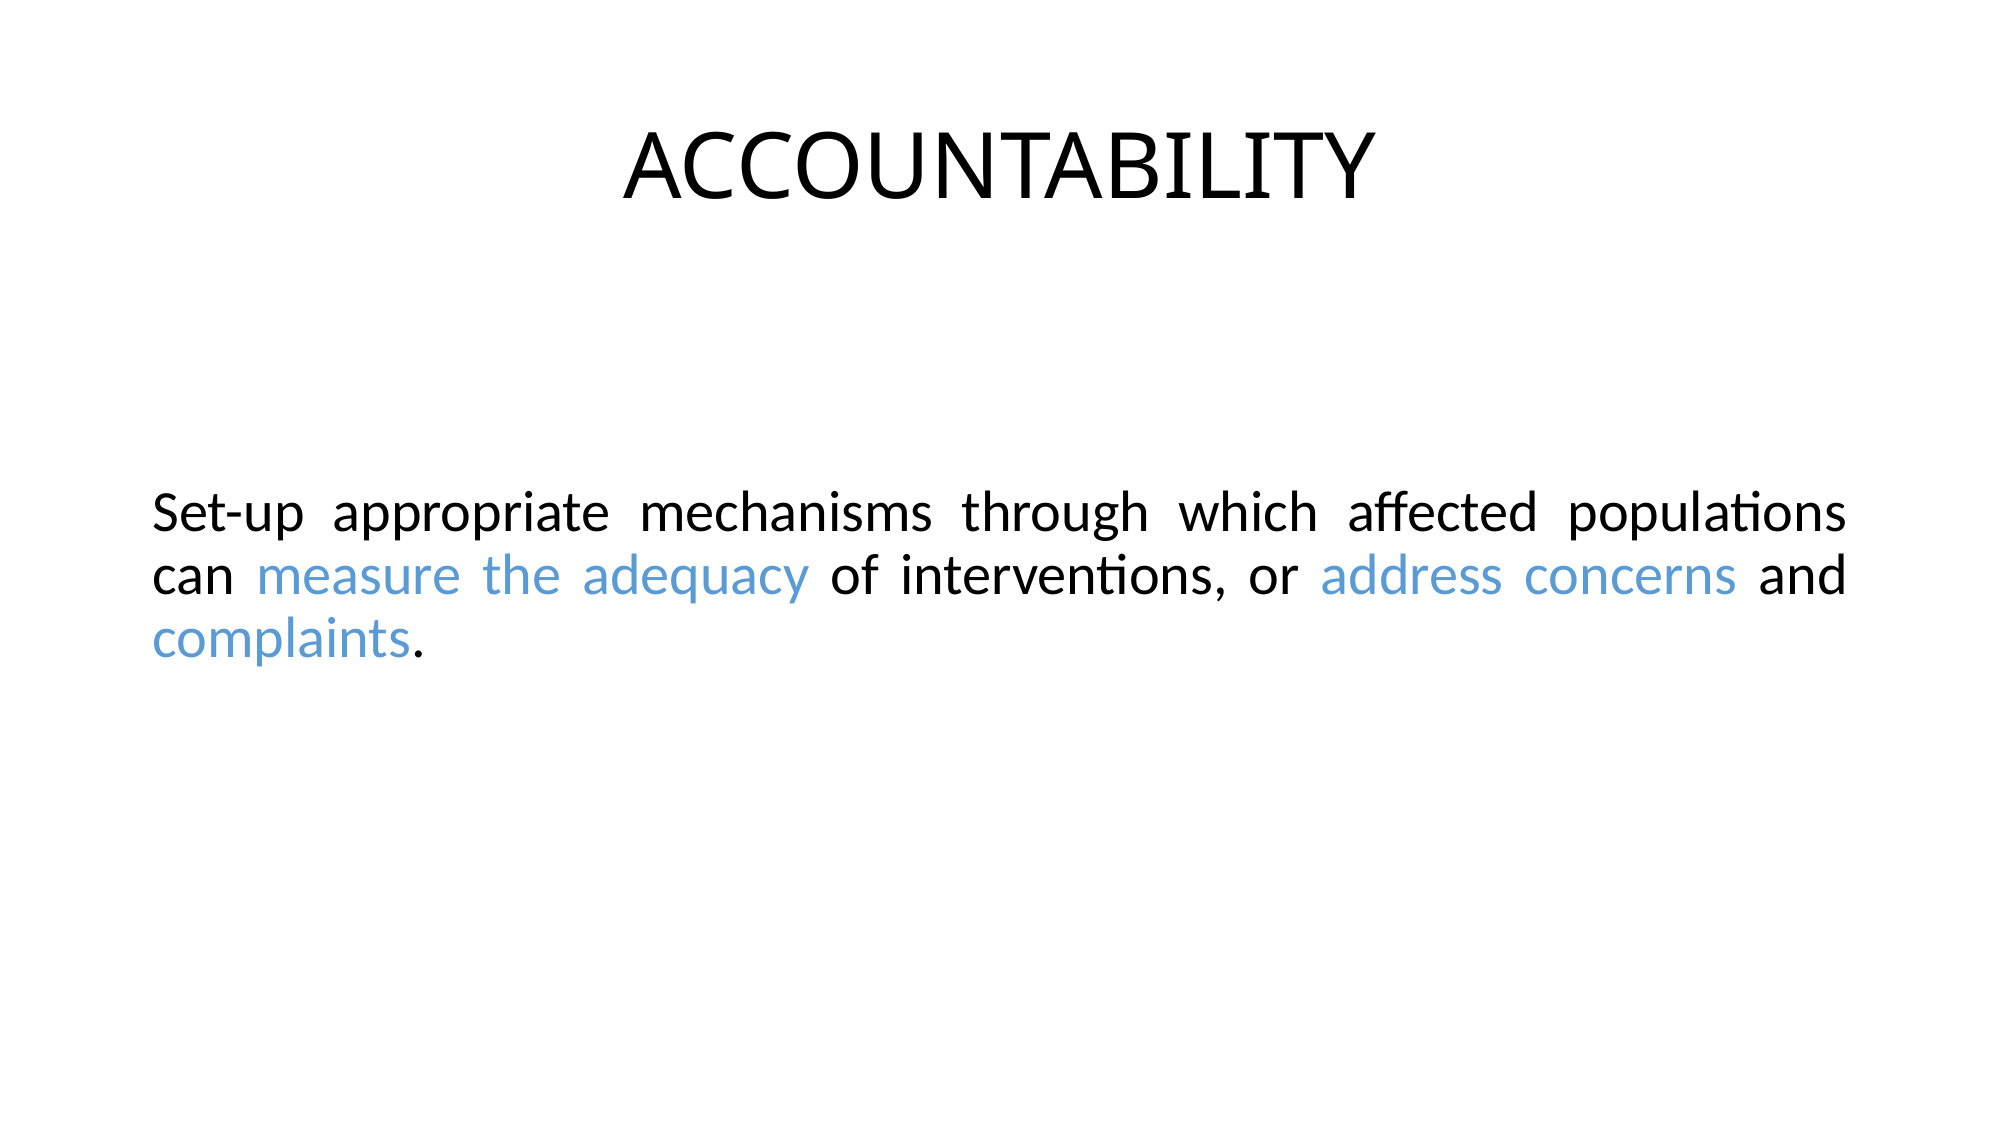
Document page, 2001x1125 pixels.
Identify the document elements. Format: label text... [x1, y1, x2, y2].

title ACCOUNTABILITY [137, 59, 1863, 278]
list Set-up appropriate mechanisms through which affected populations can measure the adequacy of interventions, or address concerns and complaints. [137, 299, 1863, 1014]
